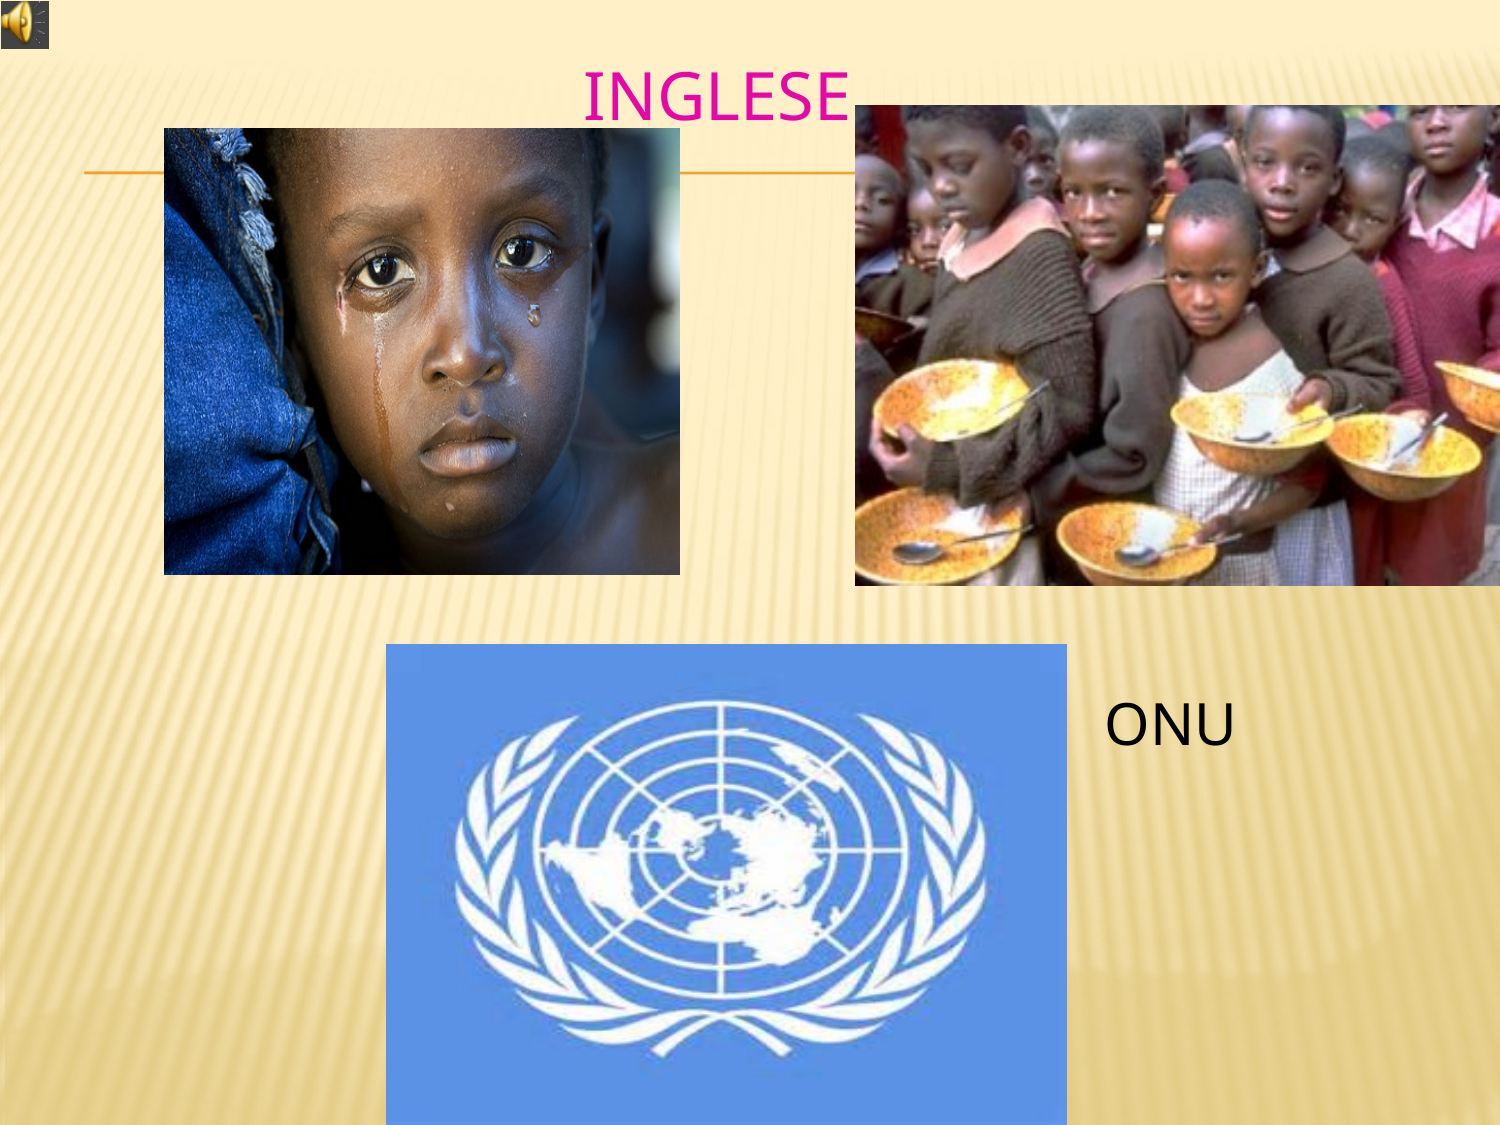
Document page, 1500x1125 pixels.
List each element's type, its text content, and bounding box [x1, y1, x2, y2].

title [234, 35, 1465, 126]
picture [0, 0, 51, 51]
text_box INGLESE [292, 46, 1254, 142]
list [163, 128, 680, 575]
picture [855, 105, 1500, 587]
picture [386, 644, 1067, 1125]
text_box ONU [1089, 679, 1477, 765]
